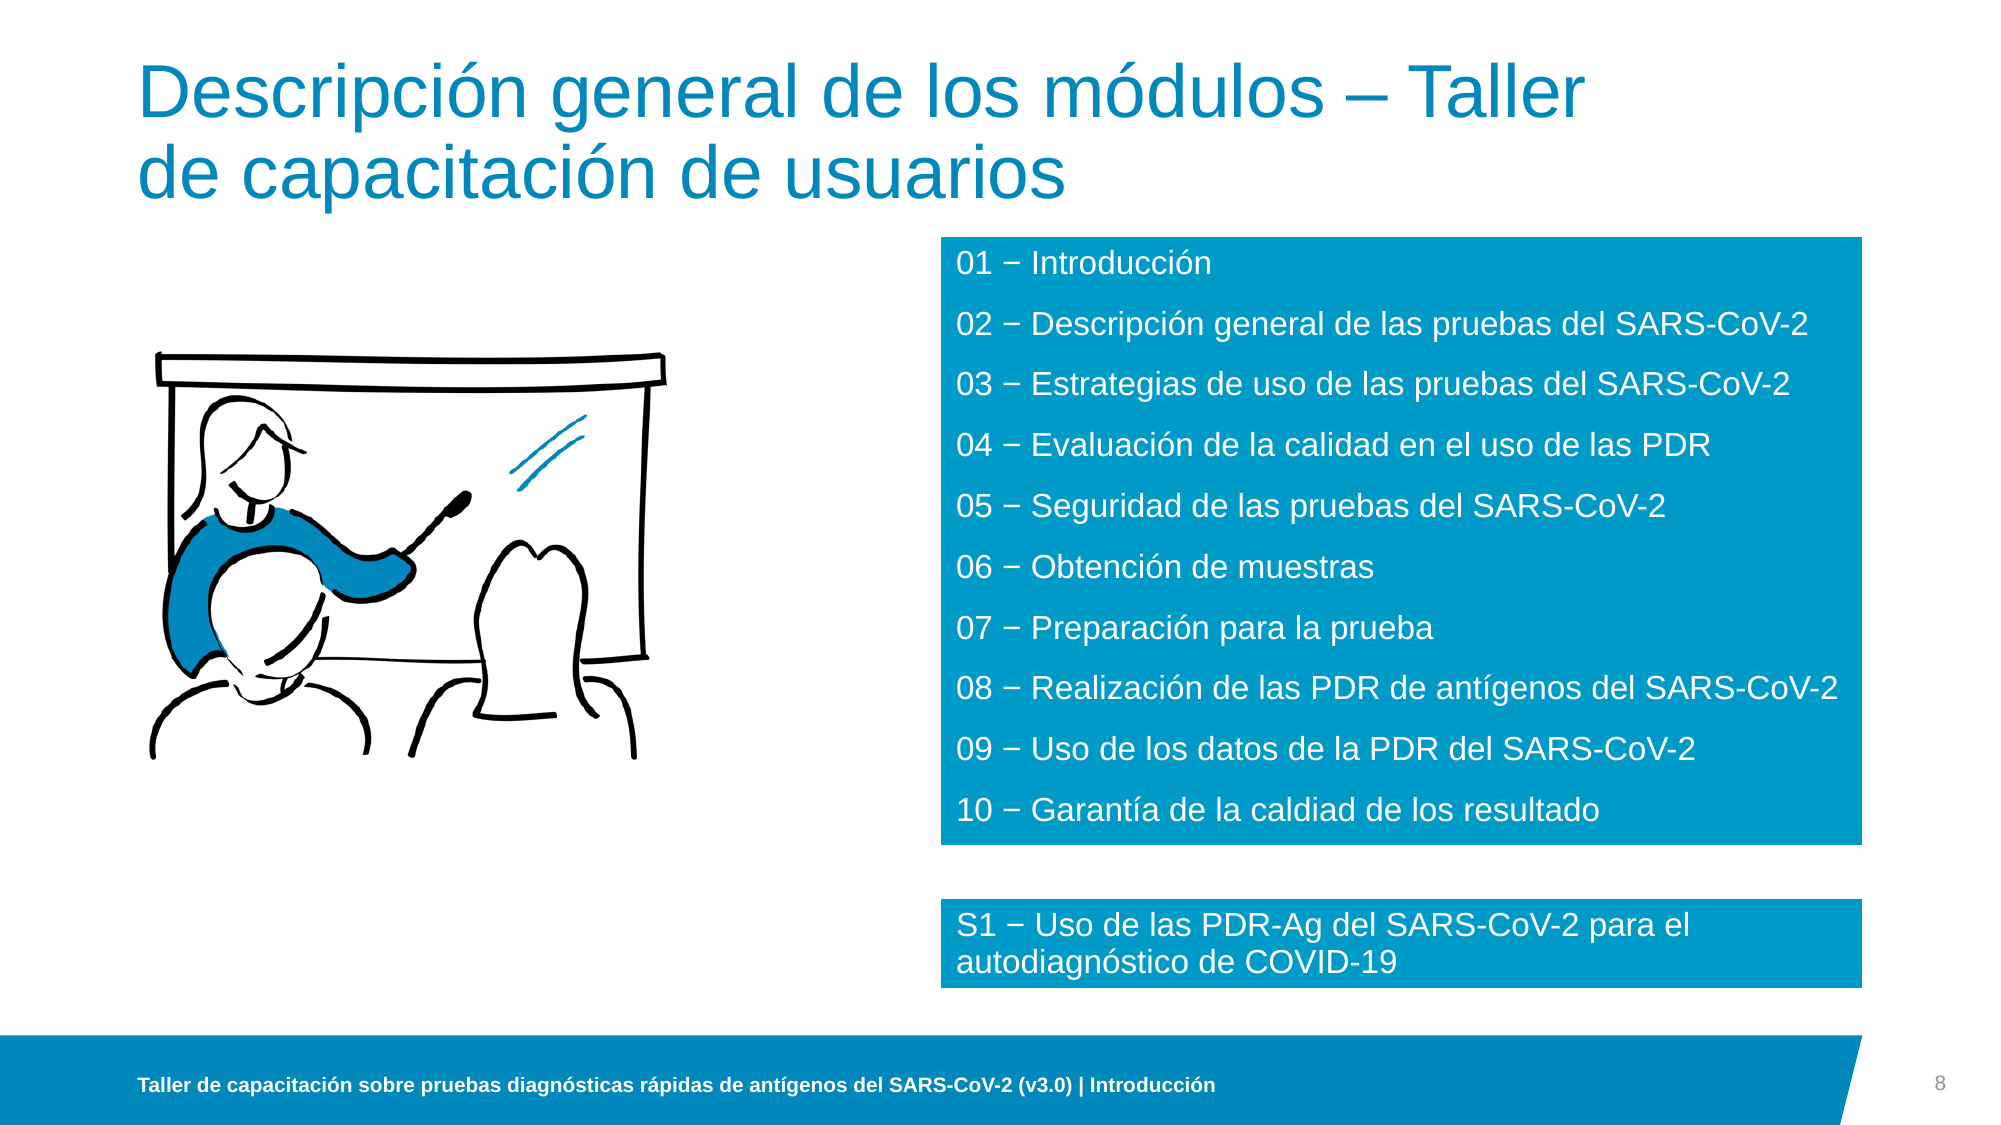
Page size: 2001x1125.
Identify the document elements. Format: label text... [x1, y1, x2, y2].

table_cell 06 − Obtención de muestras [941, 541, 1862, 602]
picture [115, 307, 726, 783]
table_cell 02 − Descripción general de las pruebas del SARS-CoV-2 [941, 298, 1862, 358]
table_cell 05 − Seguridad de las pruebas del SARS-CoV-2 [941, 480, 1862, 541]
table_header 01 − Introducción [941, 237, 1862, 298]
table_cell 03 − Estrategias de uso de las pruebas del SARS-CoV-2 [941, 358, 1862, 419]
table_cell 09 − Uso de los datos de la PDR del SARS-CoV-2 [941, 723, 1862, 784]
table_cell 08 − Realización de las PDR de antígenos del SARS-CoV-2 [941, 662, 1862, 723]
title Descripción general de los módulos – Taller de capacitación de usuarios [137, 59, 1677, 215]
slide_number 8 [1862, 1035, 1947, 1125]
footer Taller de capacitación sobre pruebas diagnósticas rápidas de antígenos del SARS-CoV-2 (v3.0) | Introducción [137, 1042, 1338, 1125]
table_header S1 − Uso de las PDR-Ag del SARS-CoV-2 para el autodiagnóstico de COVID-19 [941, 899, 1862, 988]
table_cell 04 − Evaluación de la calidad en el uso de las PDR [941, 419, 1862, 480]
table_cell 10 − Garantía de la caldiad de los resultado [941, 784, 1862, 845]
table_cell 07 − Preparación para la prueba [941, 602, 1862, 662]
